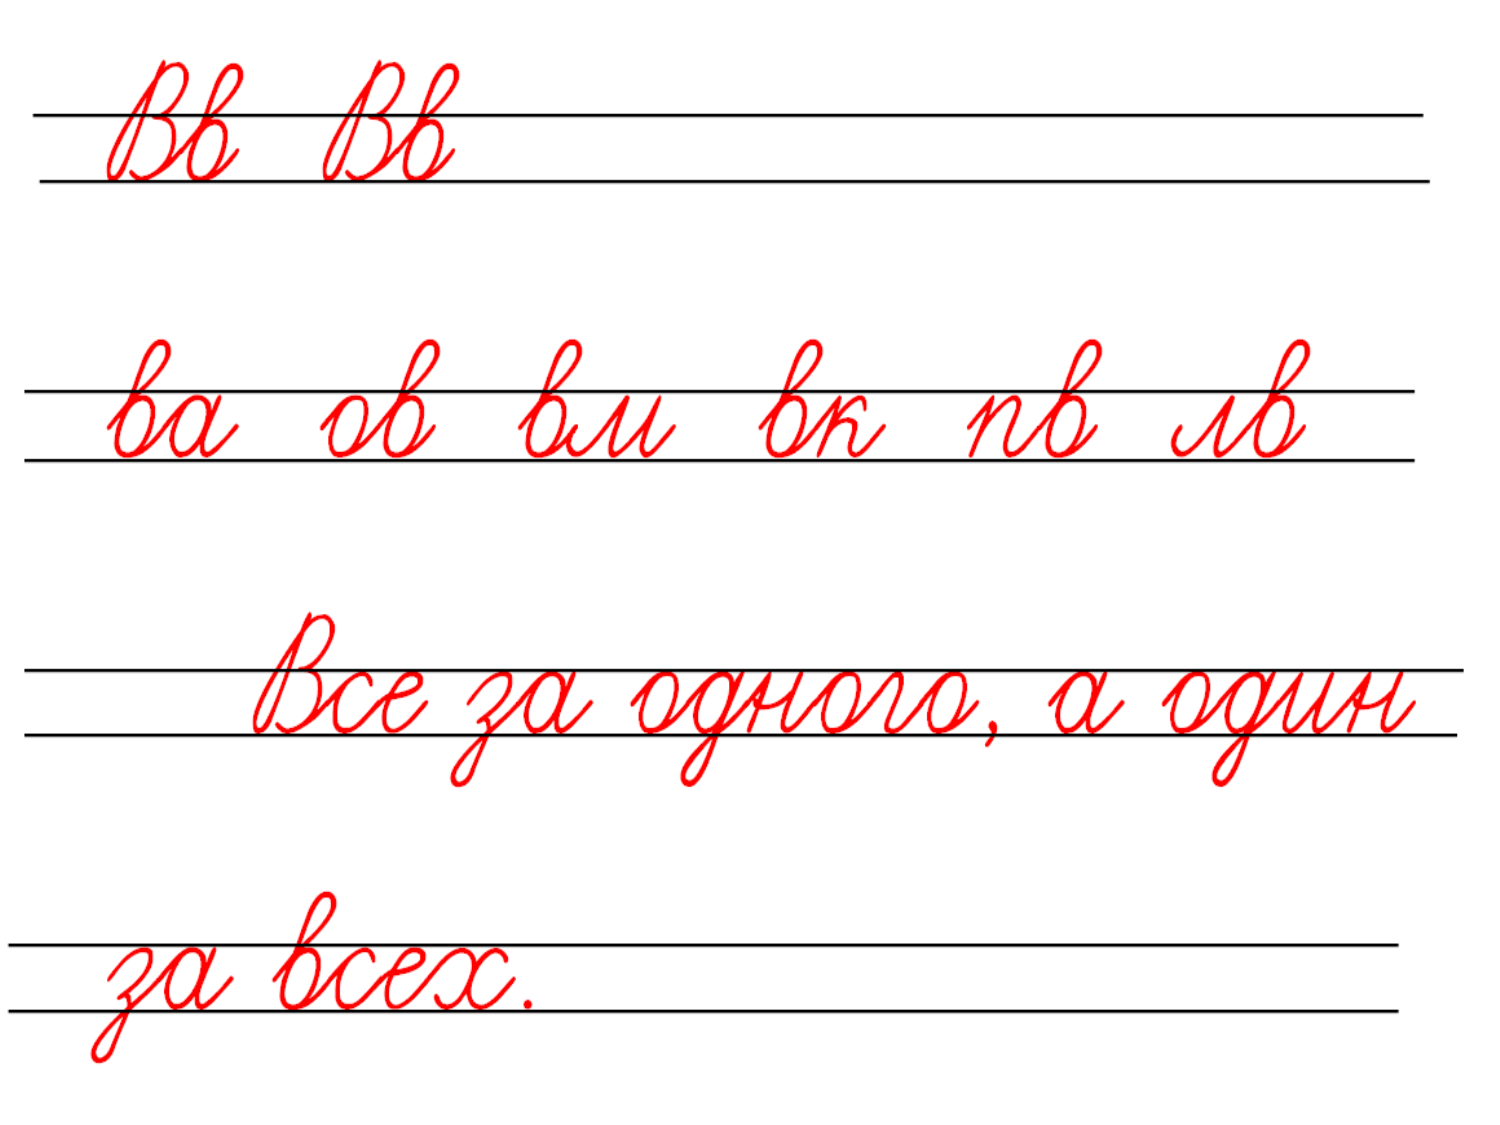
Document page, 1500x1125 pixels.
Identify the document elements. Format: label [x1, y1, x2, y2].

list [0, 0, 1500, 1125]
